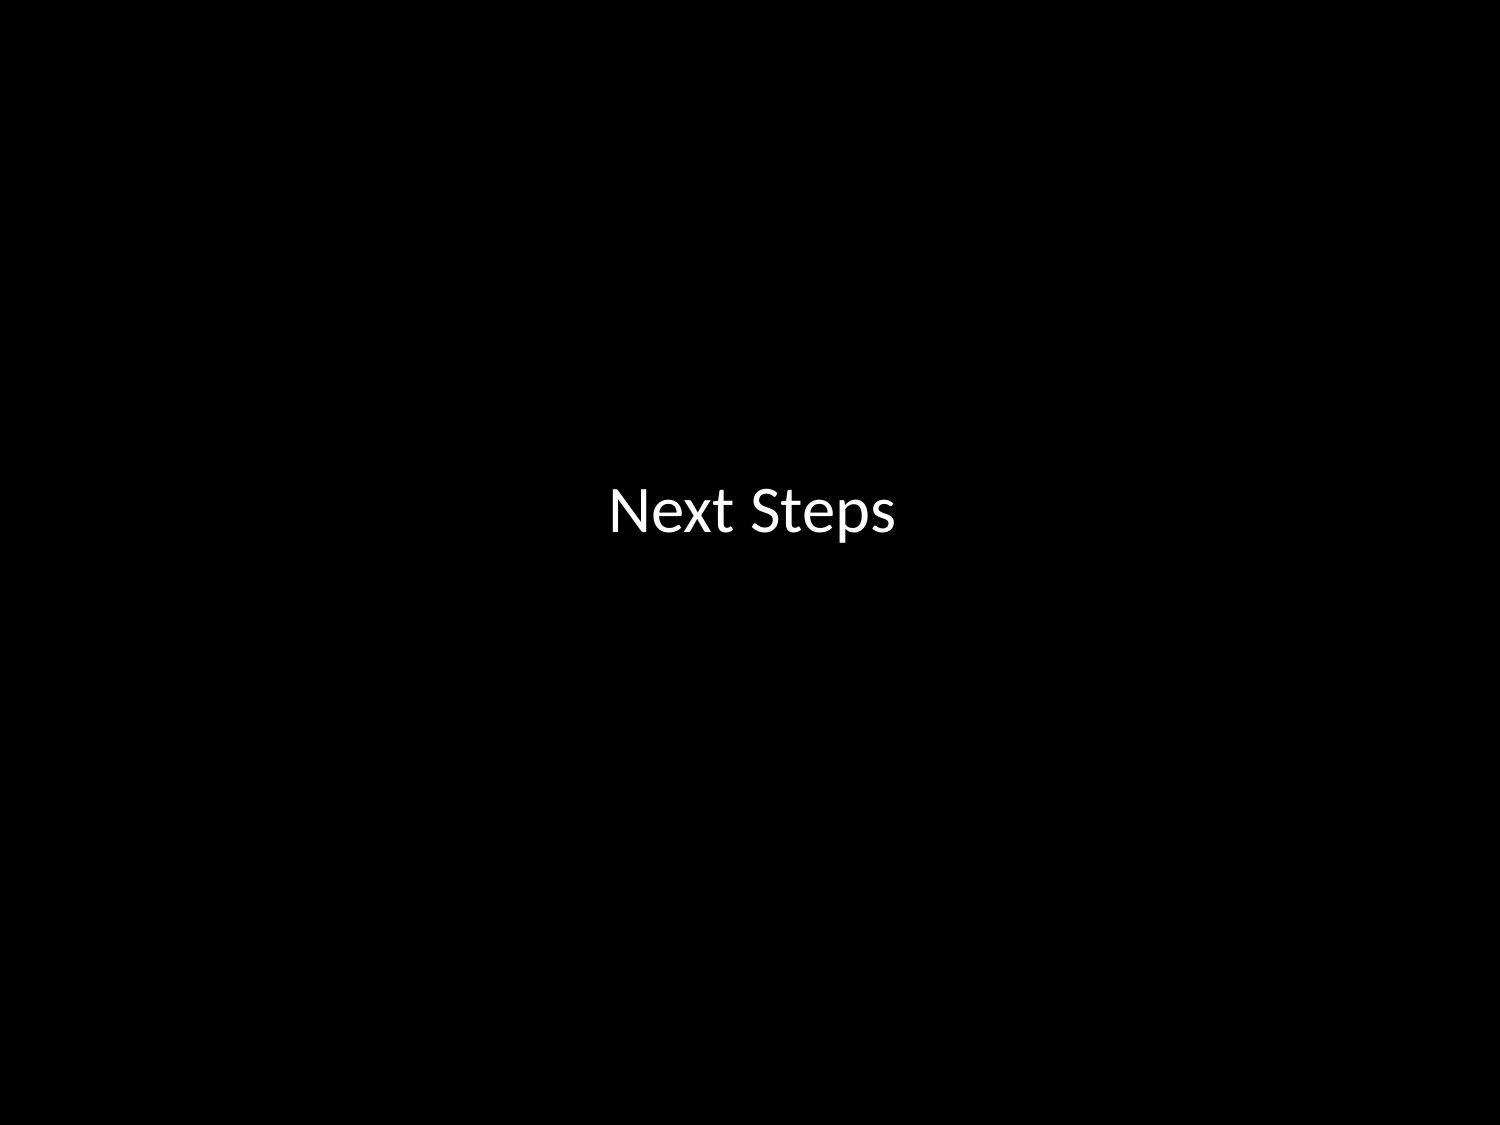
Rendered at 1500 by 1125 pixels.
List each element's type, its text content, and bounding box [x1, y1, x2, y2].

text_box Next Steps [459, 458, 1046, 599]
